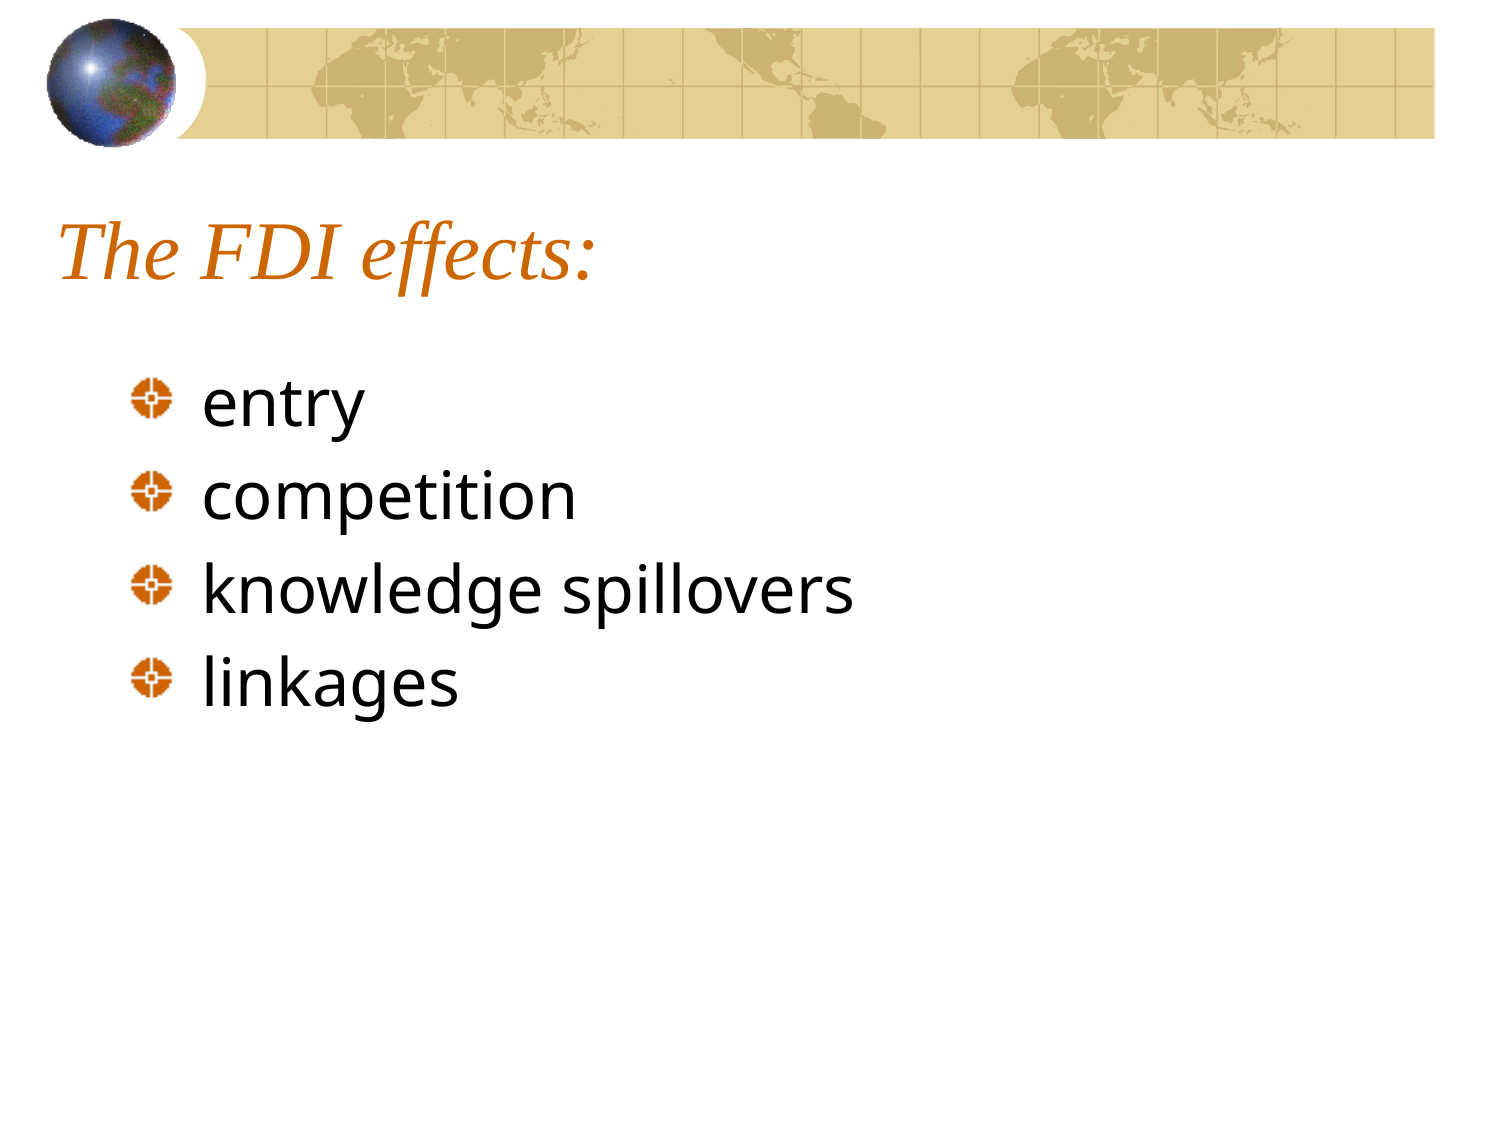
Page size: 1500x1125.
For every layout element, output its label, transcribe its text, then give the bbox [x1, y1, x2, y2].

picture [127, 376, 175, 424]
picture [127, 656, 175, 703]
title The FDI effects: [40, 152, 1316, 341]
picture [127, 563, 175, 610]
picture [127, 469, 175, 517]
picture [42, 14, 190, 151]
list entry competition knowledge spillovers linkages [112, 352, 1388, 1028]
